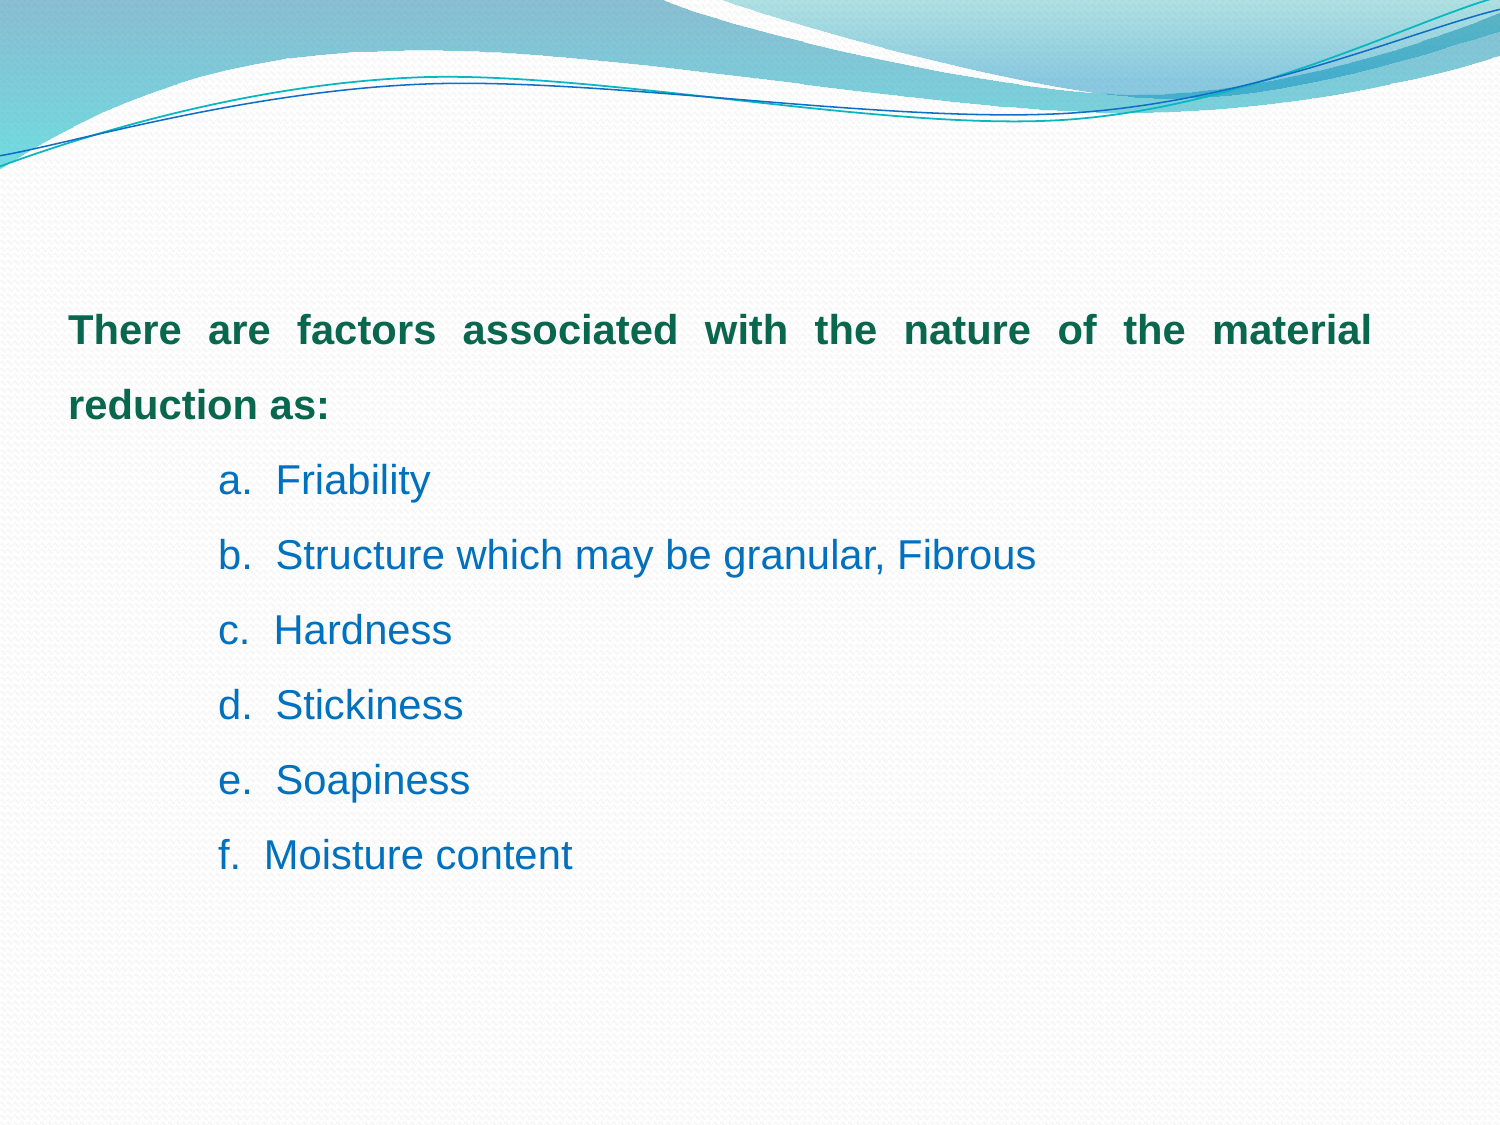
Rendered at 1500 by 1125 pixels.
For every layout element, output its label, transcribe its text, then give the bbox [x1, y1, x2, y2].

text_box There are factors associated with the nature of the material reduction as: Friability Structure which may be granular, Fibrous Hardness Stickiness Soapiness Moisture content [53, 270, 1388, 886]
